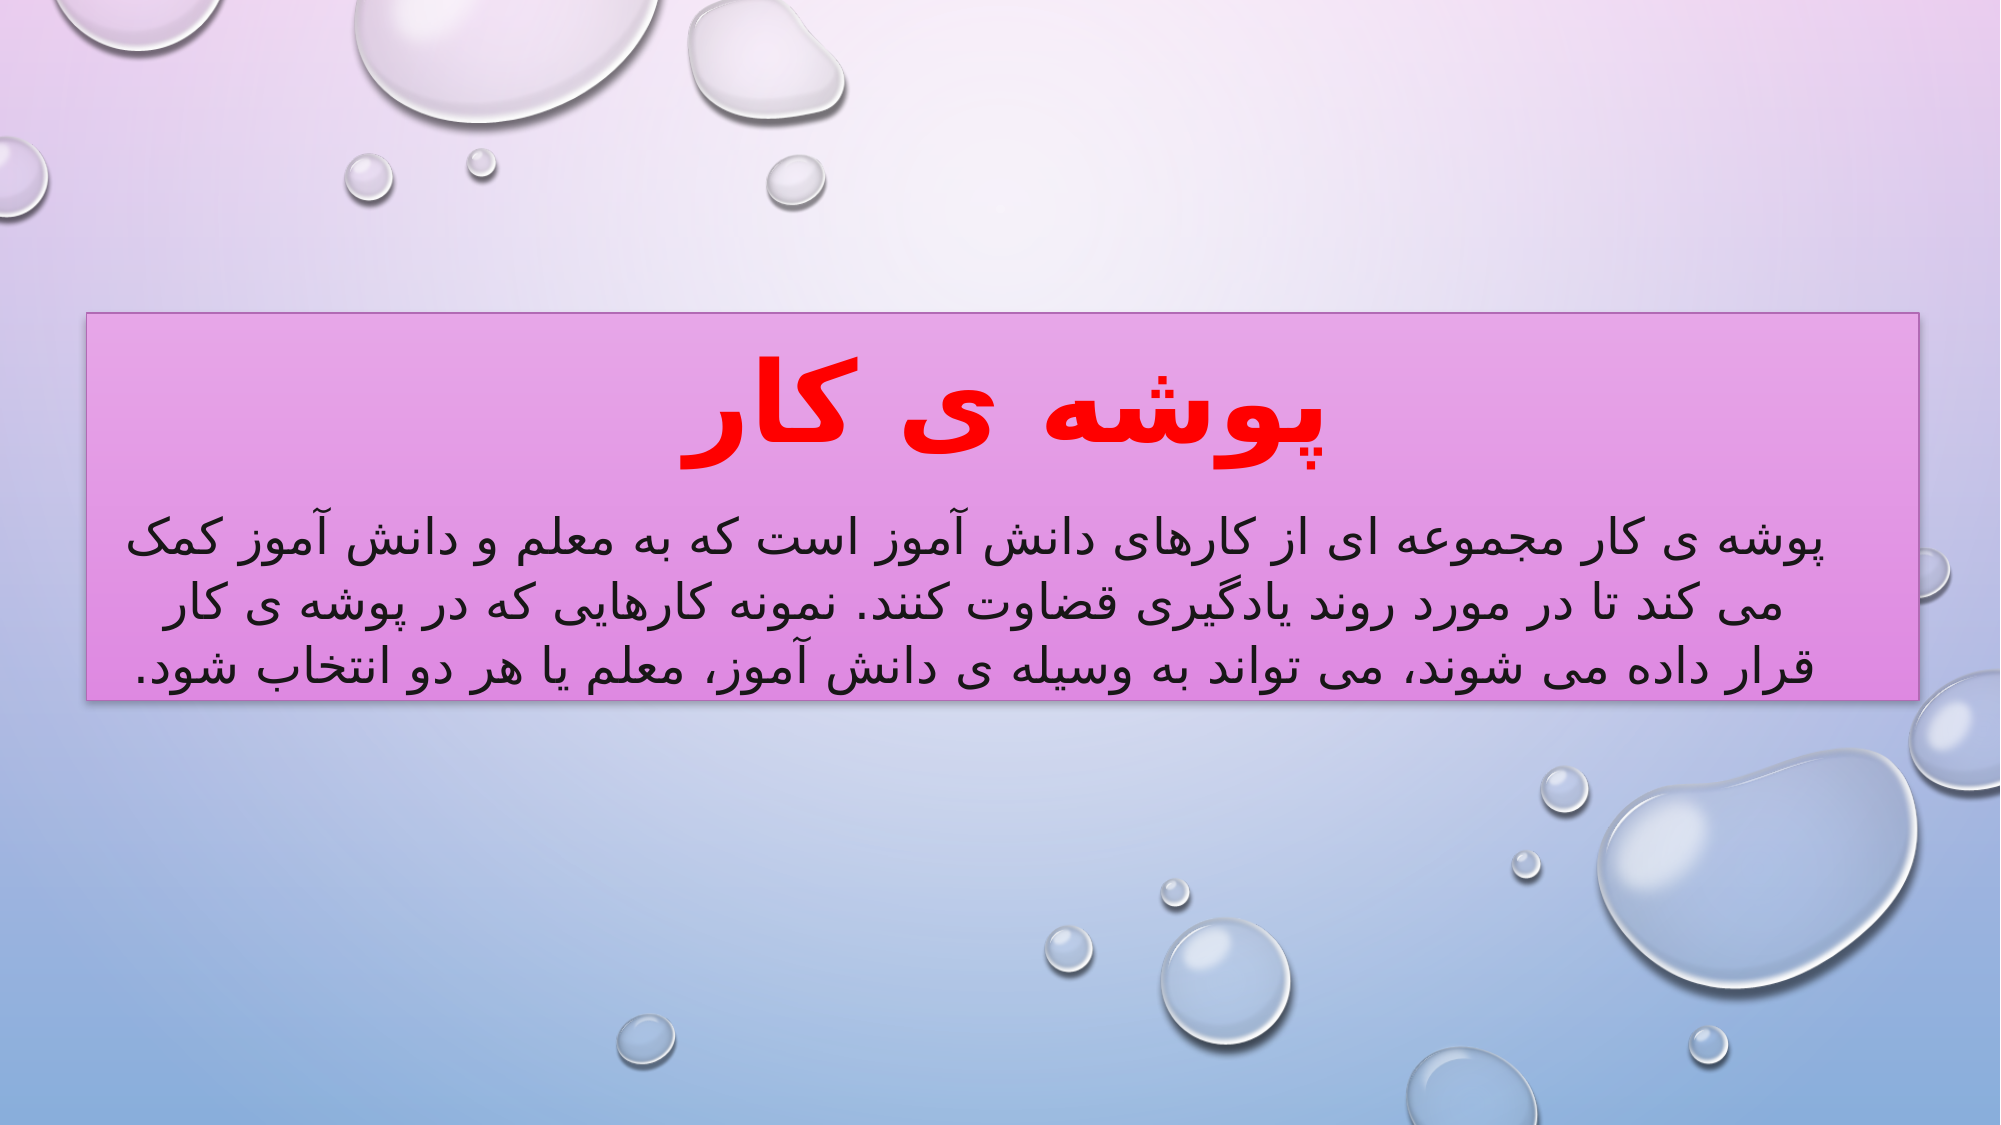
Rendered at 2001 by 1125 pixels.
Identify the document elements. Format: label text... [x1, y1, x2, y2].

picture [0, 0, 2000, 1125]
text_box پوشه ی کار پوشه ی کار مجموعه ای از کارهای دانش آموز است که به معلم و دانش آموز کمک می کند تا در مورد روند يادگيری قضاوت کنند. نمونه کارهايی که در پوشه ی کار قرار داده می شوند، می تواند به وسيله ی دانش آموز، معلم يا هر دو انتخاب شود. [86, 312, 1920, 701]
